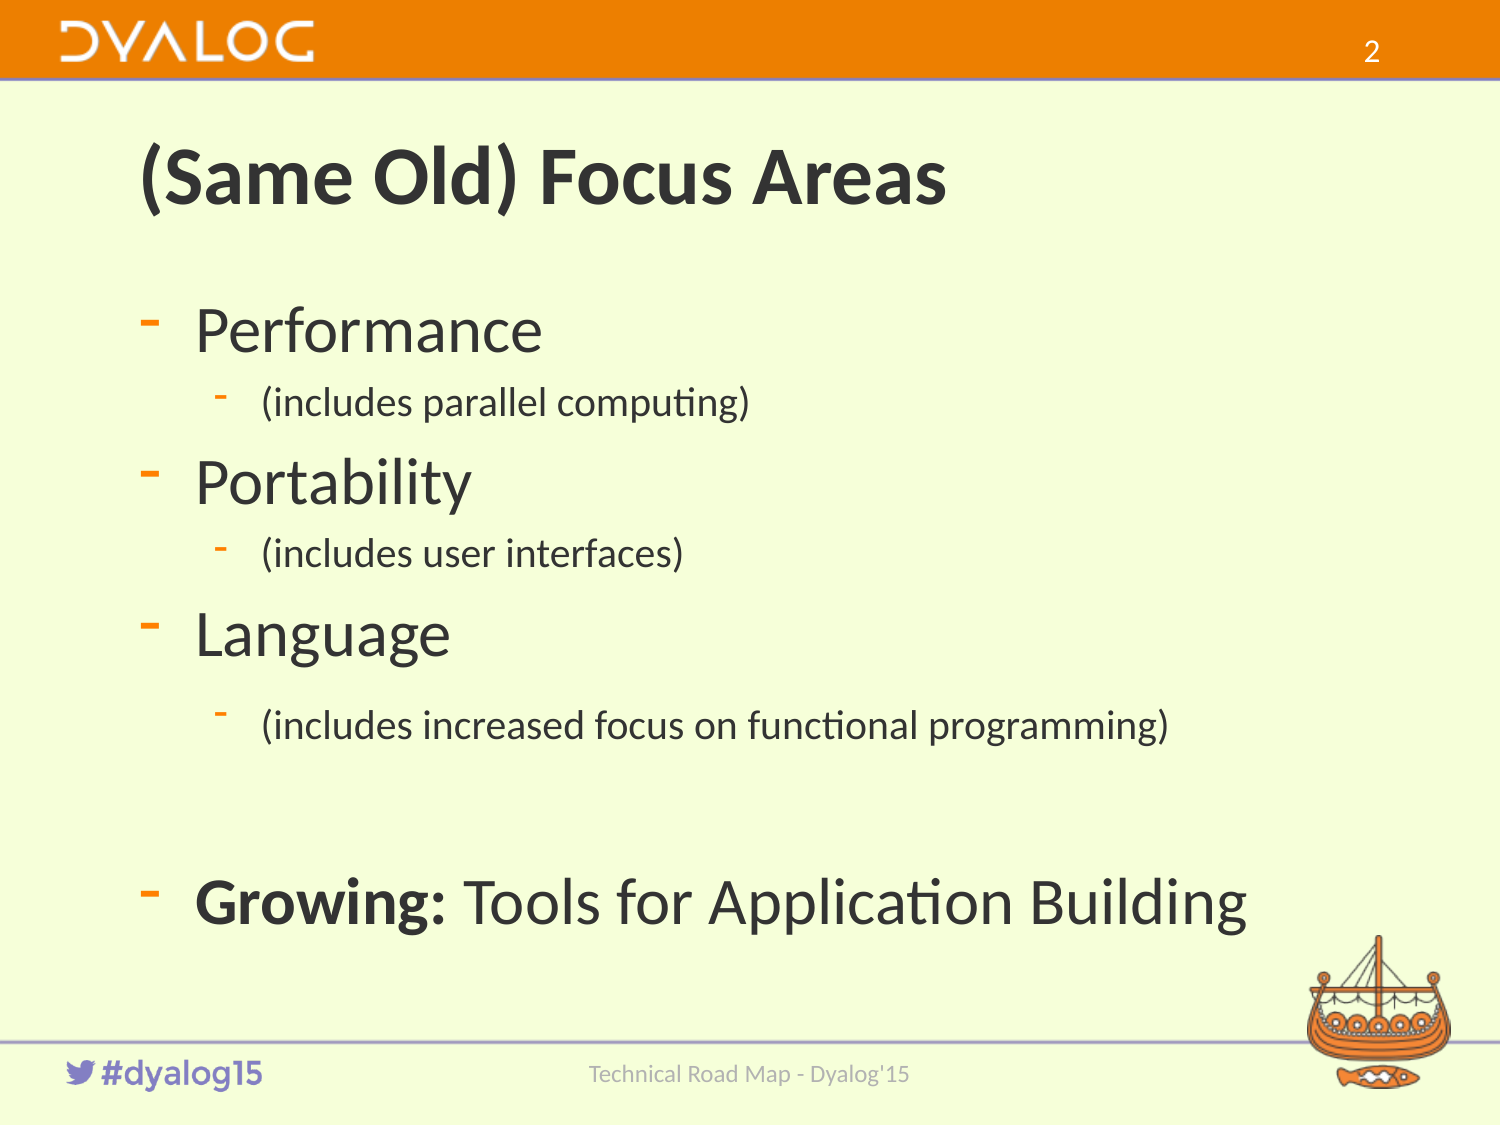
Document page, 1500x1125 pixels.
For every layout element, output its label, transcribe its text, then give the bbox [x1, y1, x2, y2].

slide_number 1 [1293, 19, 1451, 79]
picture [0, 0, 1500, 1125]
footer Technical Road Map - Dyalog'15 [395, 1042, 1105, 1103]
list Performance (includes parallel computing) Portability (includes user interfaces) Language (includes increased focus on functional programming) Growing: Tools for Application Building [123, 278, 1376, 988]
title (Same Old) Focus Areas [123, 113, 1376, 254]
